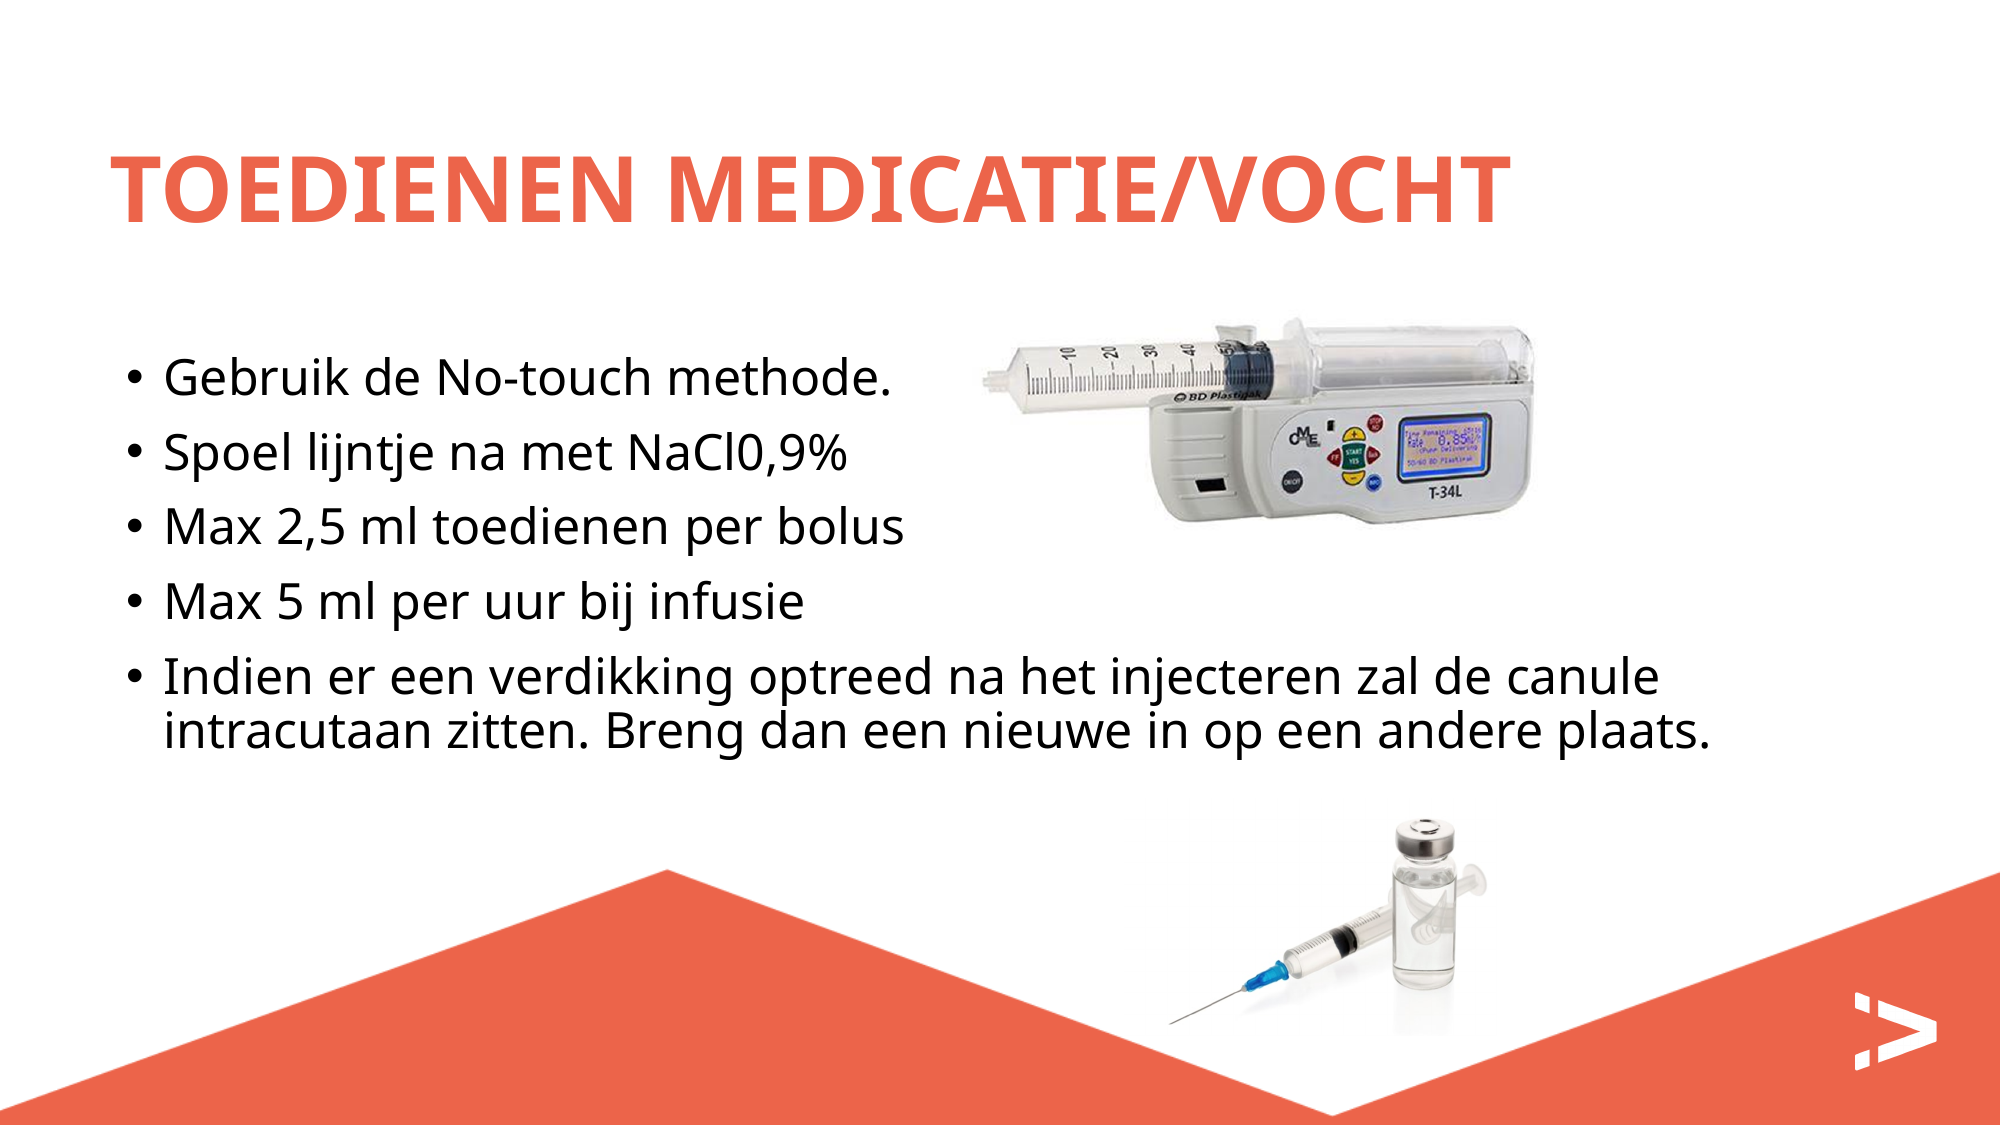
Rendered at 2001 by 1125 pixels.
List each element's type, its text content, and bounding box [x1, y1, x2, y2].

title Toedienen medicatie/vocht [94, 84, 1820, 302]
picture [0, 0, 2000, 1125]
list Gebruik de No-touch methode. Spoel lijntje na met NaCl0,9% Max 2,5 ml toedienen per bolus Max 5 ml per uur bij infusie Indien er een verdikking optreed na het injecteren zal de canule intracutaan zitten. Breng dan een nieuwe in op een andere plaats. [111, 344, 1813, 993]
